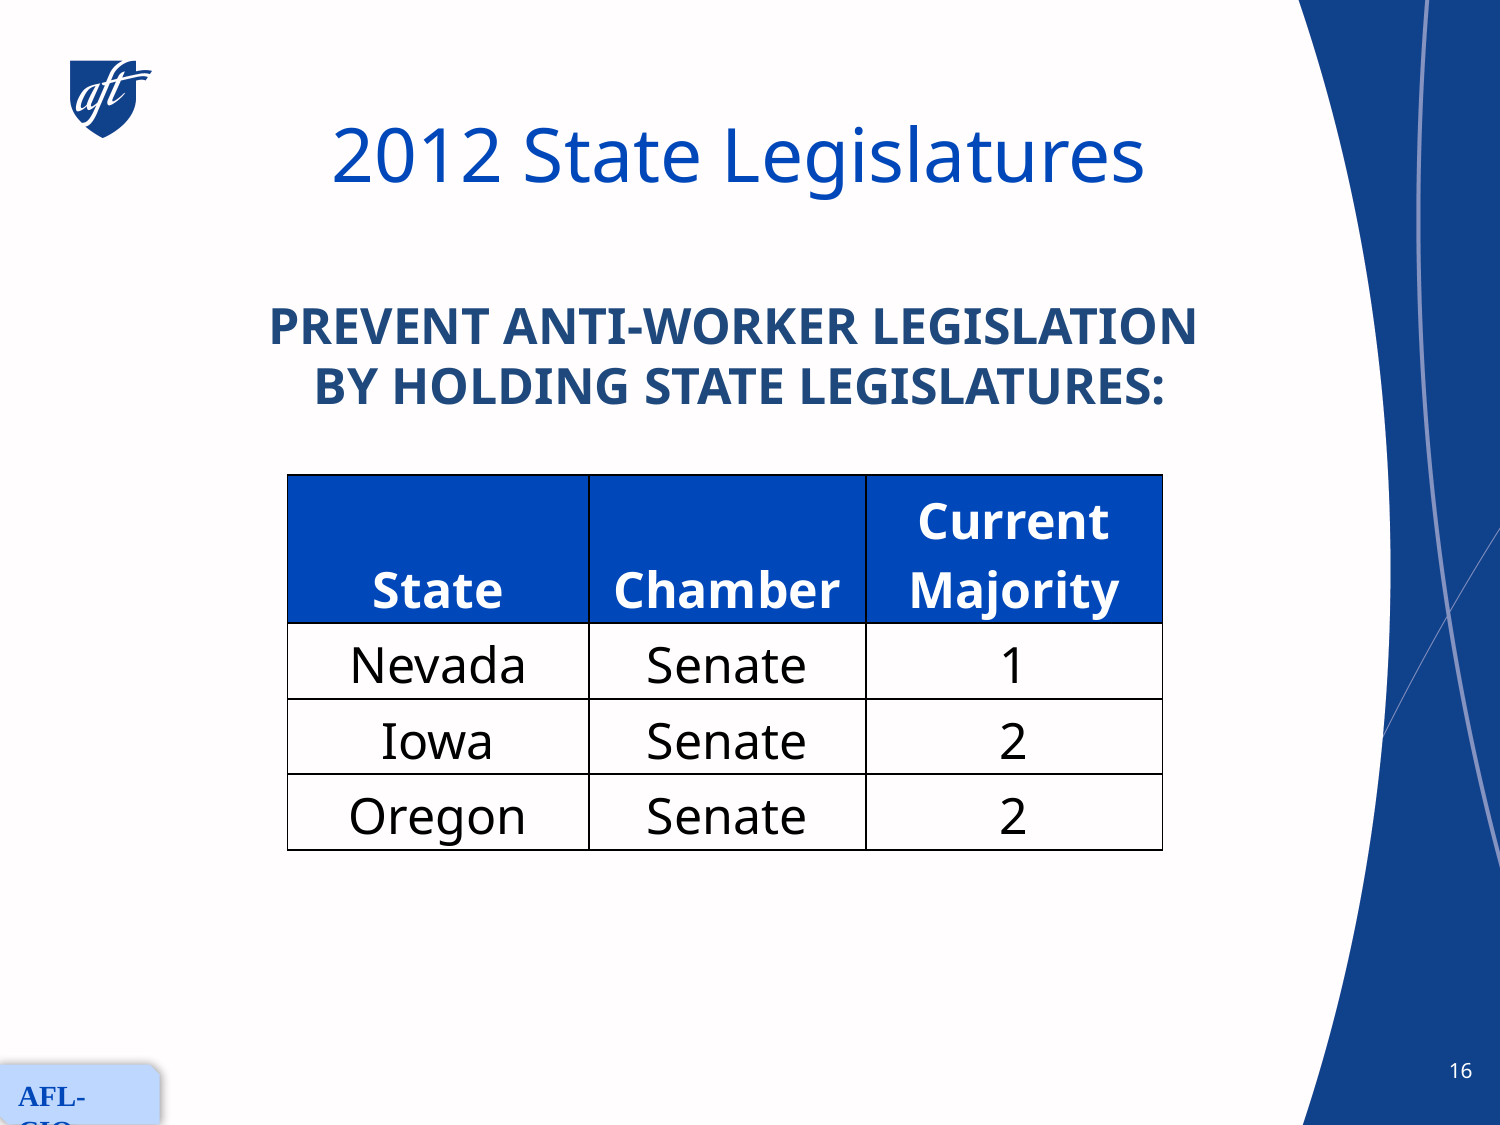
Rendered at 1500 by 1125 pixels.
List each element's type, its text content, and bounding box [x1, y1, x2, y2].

title 2012 State Legislatures [174, 99, 1305, 251]
table_header Chamber [590, 476, 865, 622]
table_cell Nevada [288, 624, 588, 698]
table_cell 2 [867, 700, 1162, 773]
table_cell Senate [590, 624, 865, 698]
table_header Current Majority [867, 476, 1162, 622]
table_cell Senate [590, 700, 865, 773]
picture [0, 0, 1500, 1125]
table_header State [288, 476, 588, 622]
text_box AFL-CIO [0, 1064, 160, 1125]
table_cell 2 [867, 775, 1162, 849]
picture [0, 1118, 7, 1125]
table_cell 1 [867, 624, 1162, 698]
table_cell Oregon [288, 775, 588, 849]
table_cell Iowa [288, 700, 588, 773]
table_cell Senate [590, 775, 865, 849]
text_box PREVENT ANTI-WORKER LEGISLATION BY HOLDING STATE LEGISLATURES: [74, 287, 1406, 423]
slide_number 16 [1174, 1049, 1488, 1101]
